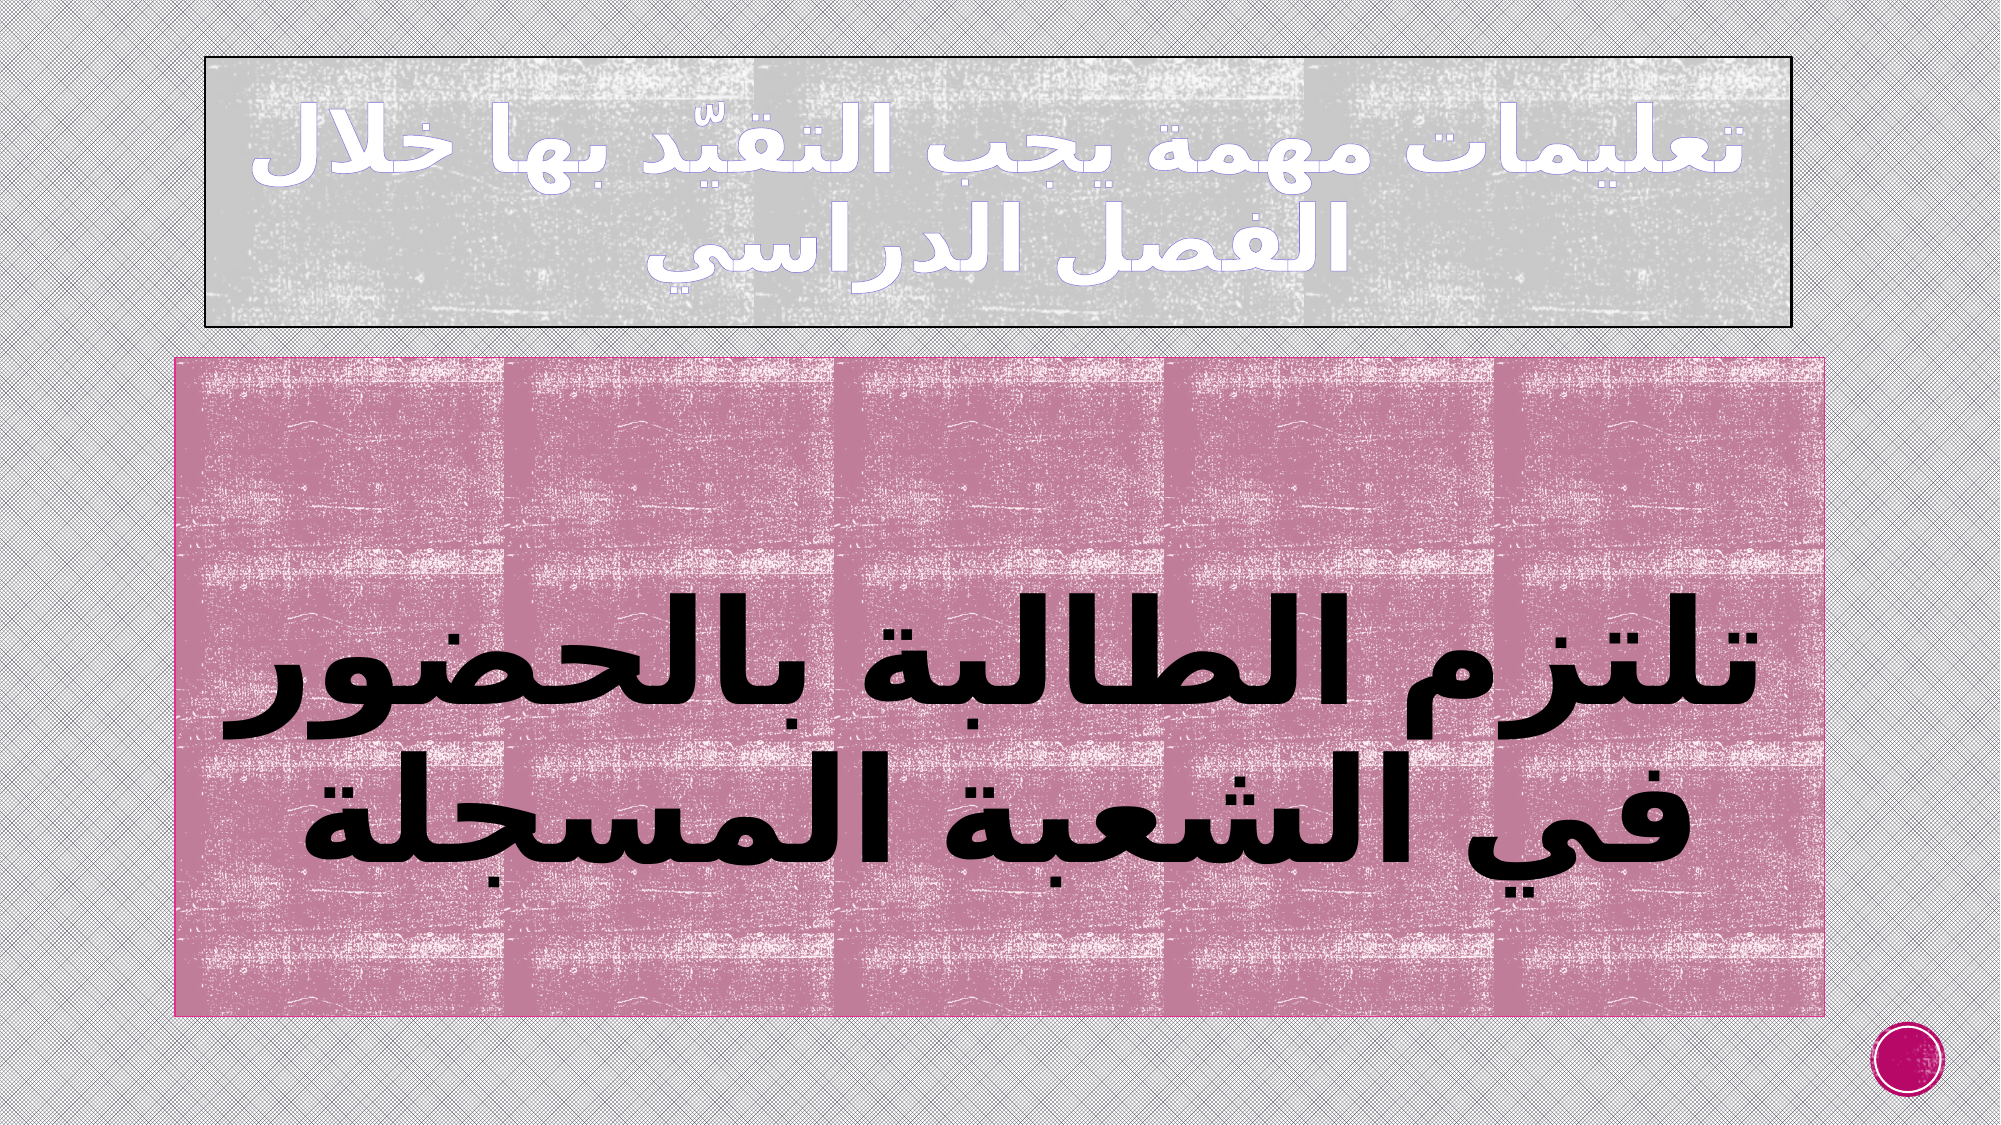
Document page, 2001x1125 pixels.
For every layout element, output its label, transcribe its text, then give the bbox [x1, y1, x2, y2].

list تلتزم الطالبة بالحضور في الشعبة المسجلة [174, 357, 1825, 1017]
title تعليمات مهمة يجب التقيّد بها خلال الفصل الدراسي [204, 56, 1793, 328]
